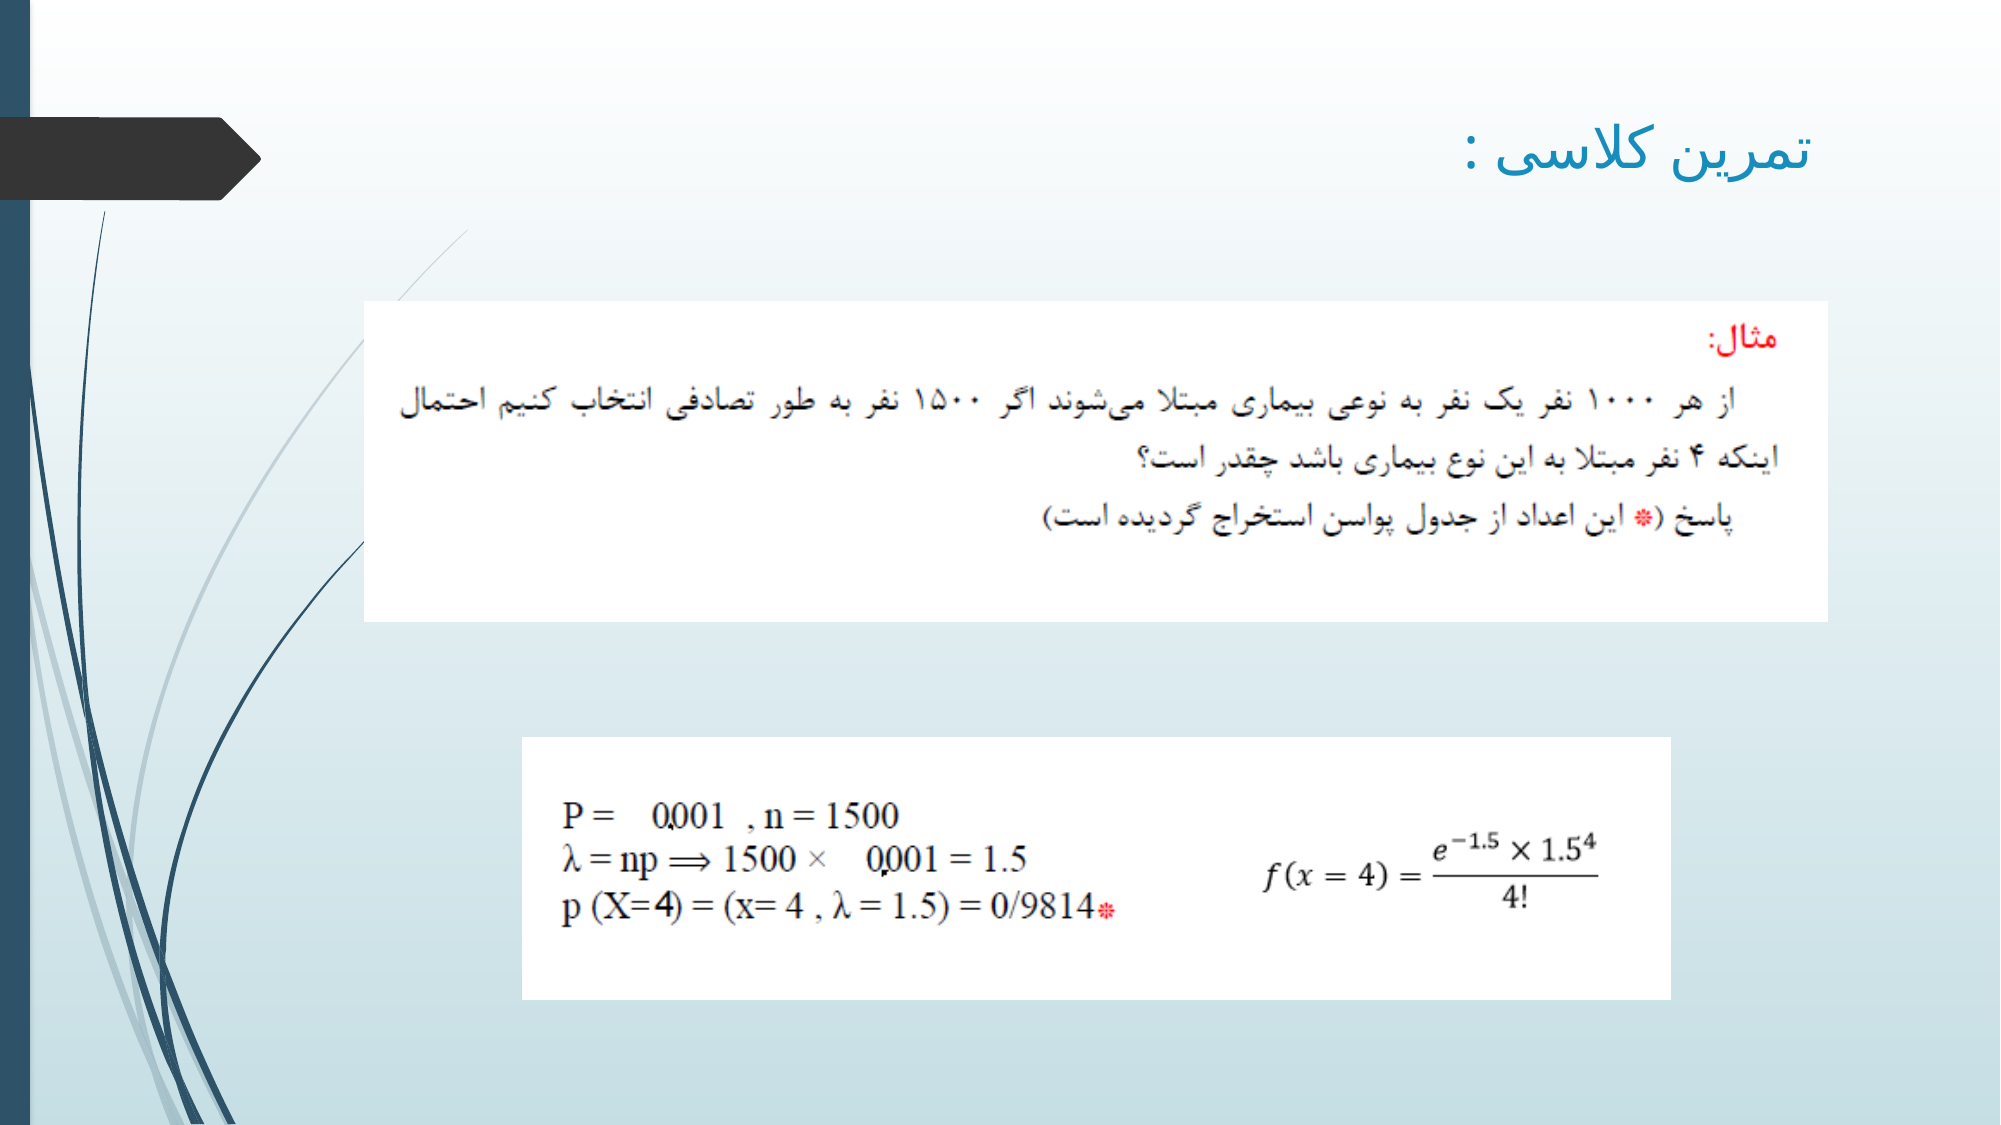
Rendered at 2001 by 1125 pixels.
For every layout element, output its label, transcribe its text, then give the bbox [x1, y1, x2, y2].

title تمرین کلاسی : [425, 102, 1828, 220]
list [364, 301, 1828, 622]
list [521, 737, 1671, 1000]
